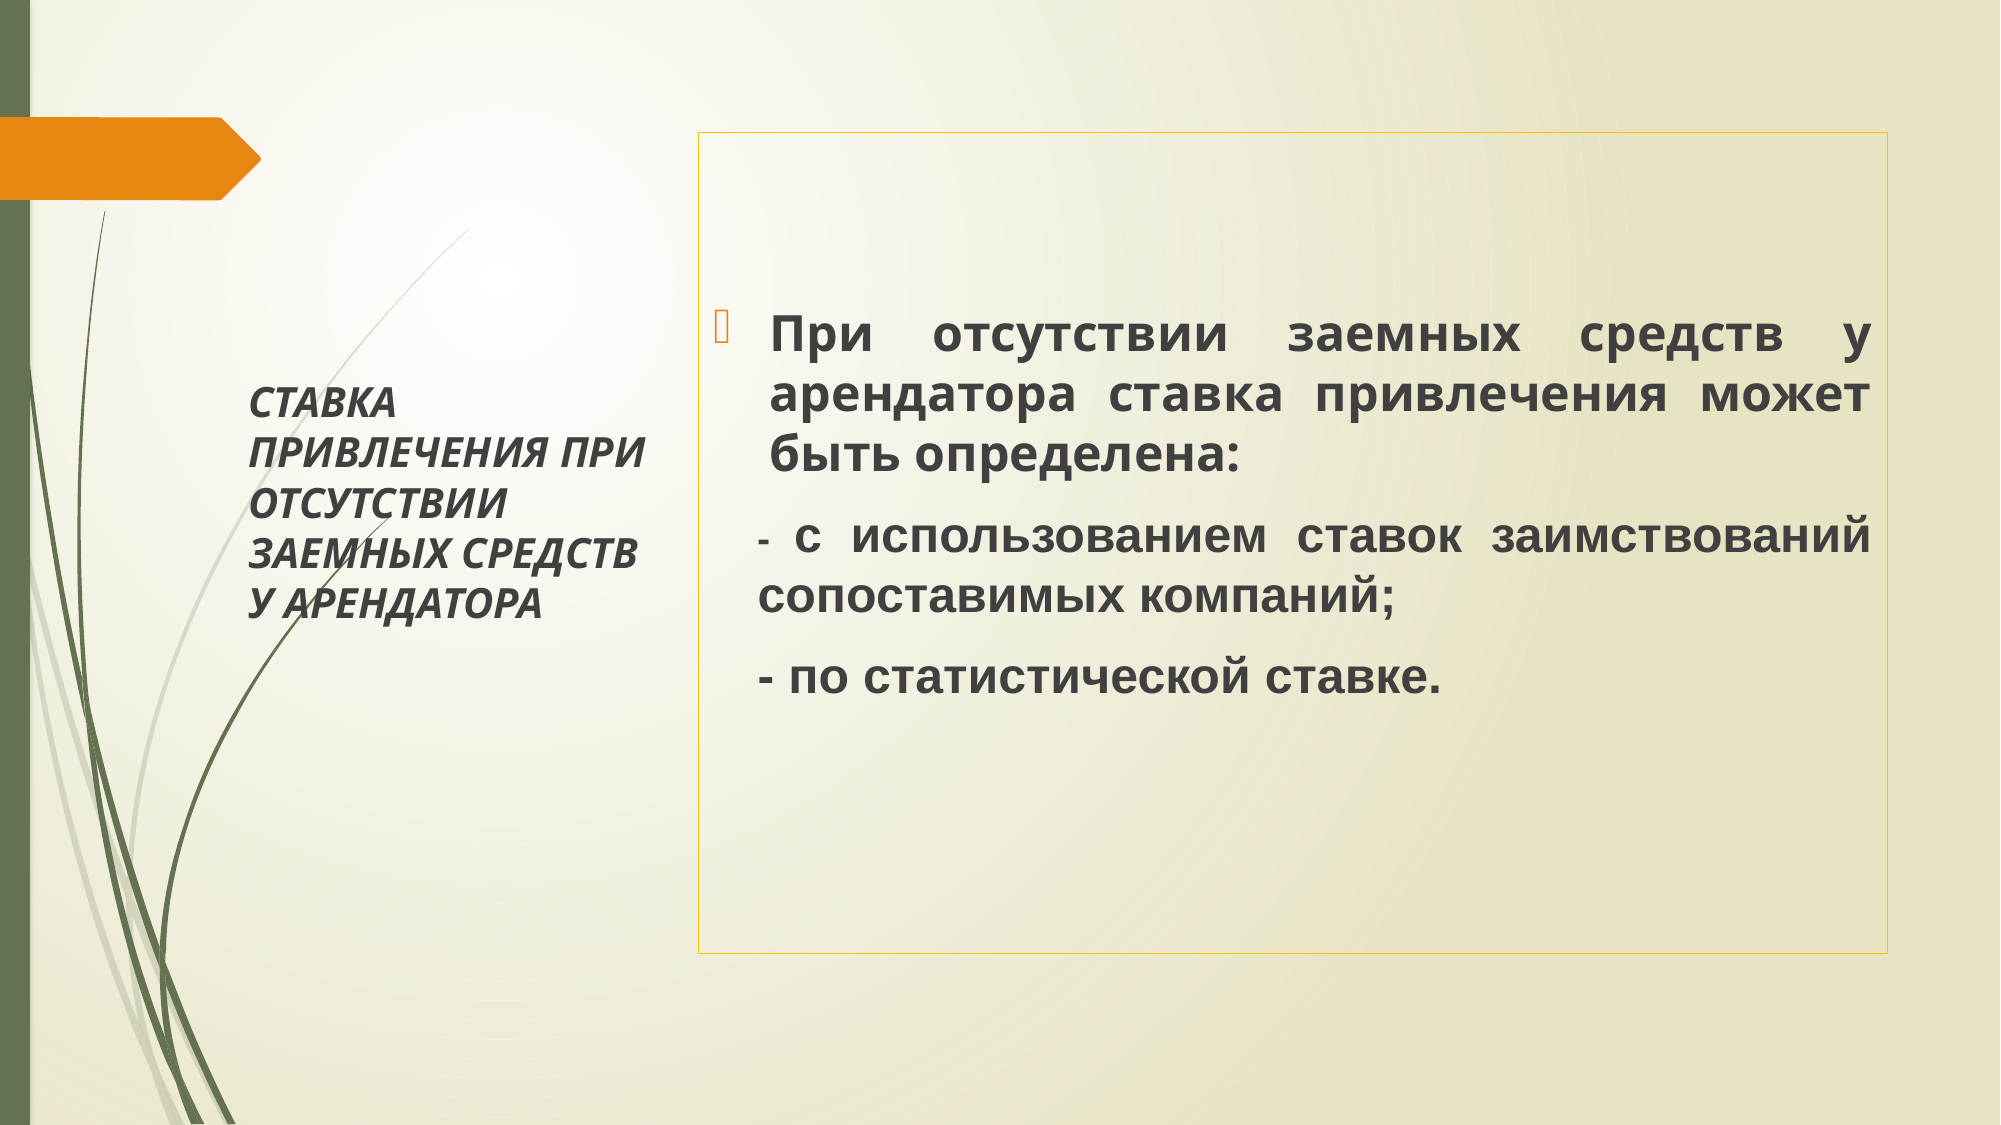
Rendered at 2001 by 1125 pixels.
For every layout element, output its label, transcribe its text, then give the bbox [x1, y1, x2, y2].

list При отсутствии заемных средств у арендатора ставка привлечения может быть определена: - с использованием ставок заимствований сопоставимых компаний; - по статистической ставке. [698, 132, 1888, 954]
title СТАВКА ПРИВЛЕЧЕНИЯ ПРИ ОТСУТСТВИИ ЗАЕМНЫХ СРЕДСТВ У АРЕНДАТОРА [233, 73, 682, 930]
